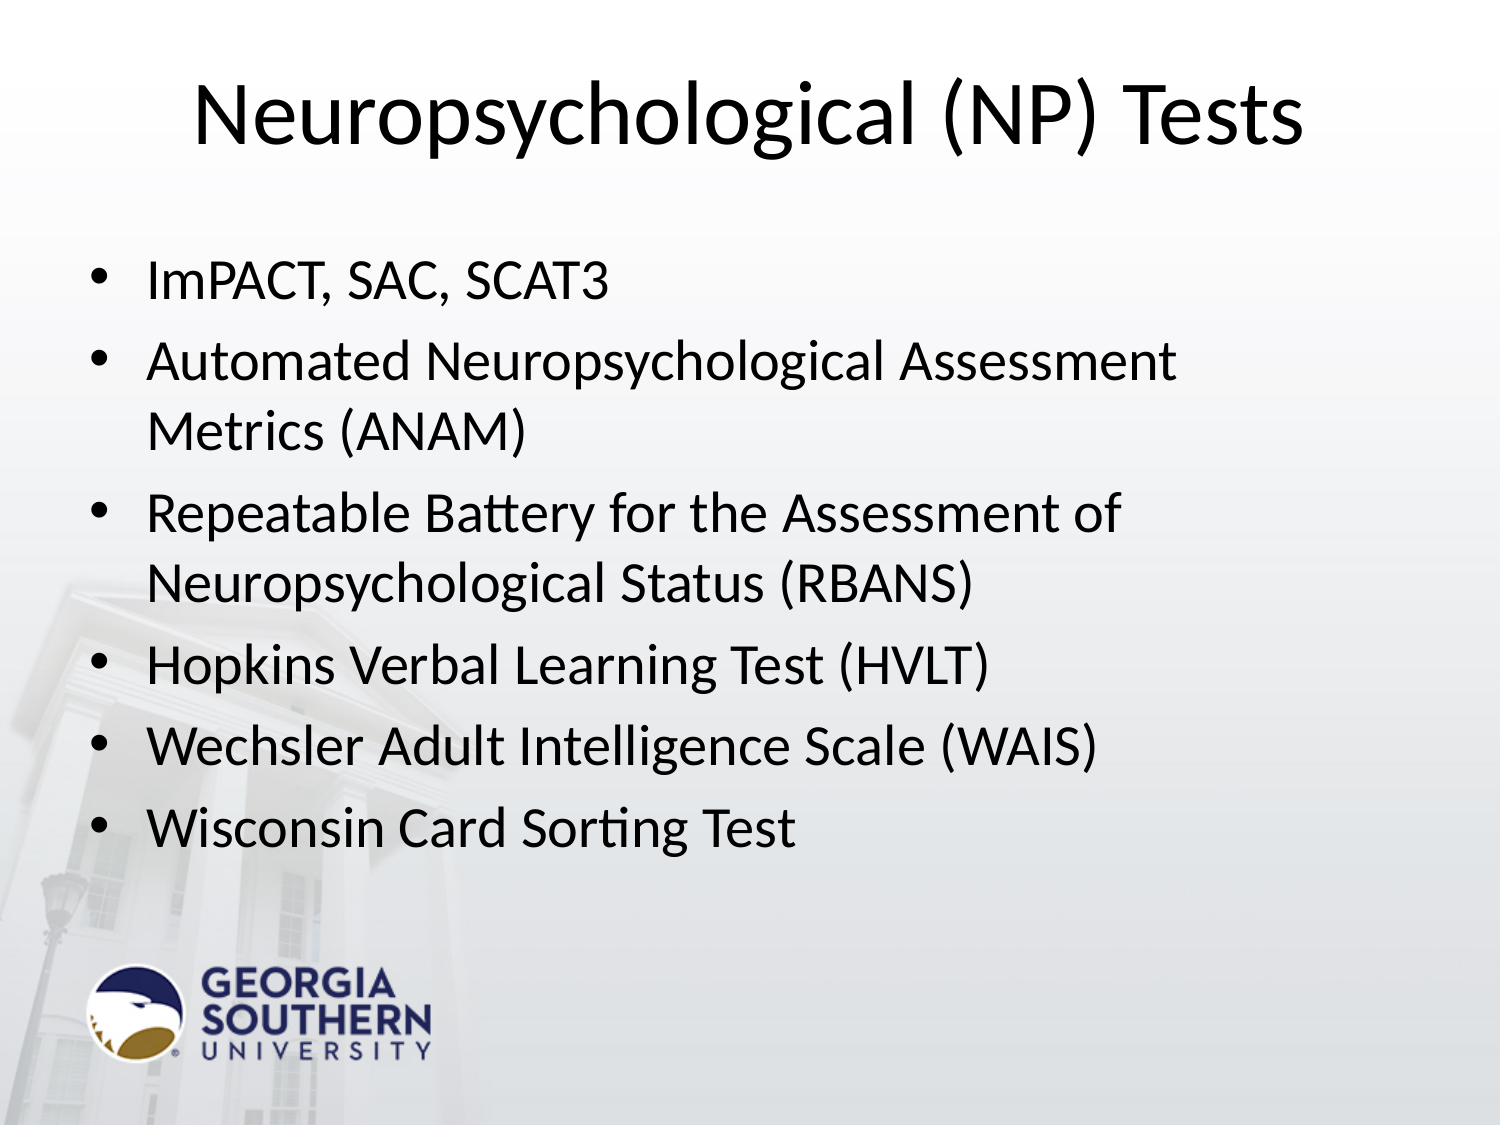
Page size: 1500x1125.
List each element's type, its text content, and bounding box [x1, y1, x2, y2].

title Neuropsychological (NP) Tests [75, 45, 1425, 233]
picture [0, 0, 1500, 1125]
list ImPACT, SAC, SCAT3 Automated Neuropsychological Assessment Metrics (ANAM) Repeatable Battery for the Assessment of Neuropsychological Status (RBANS) Hopkins Verbal Learning Test (HVLT) Wechsler Adult Intelligence Scale (WAIS) Wisconsin Card Sorting Test [75, 233, 1425, 976]
